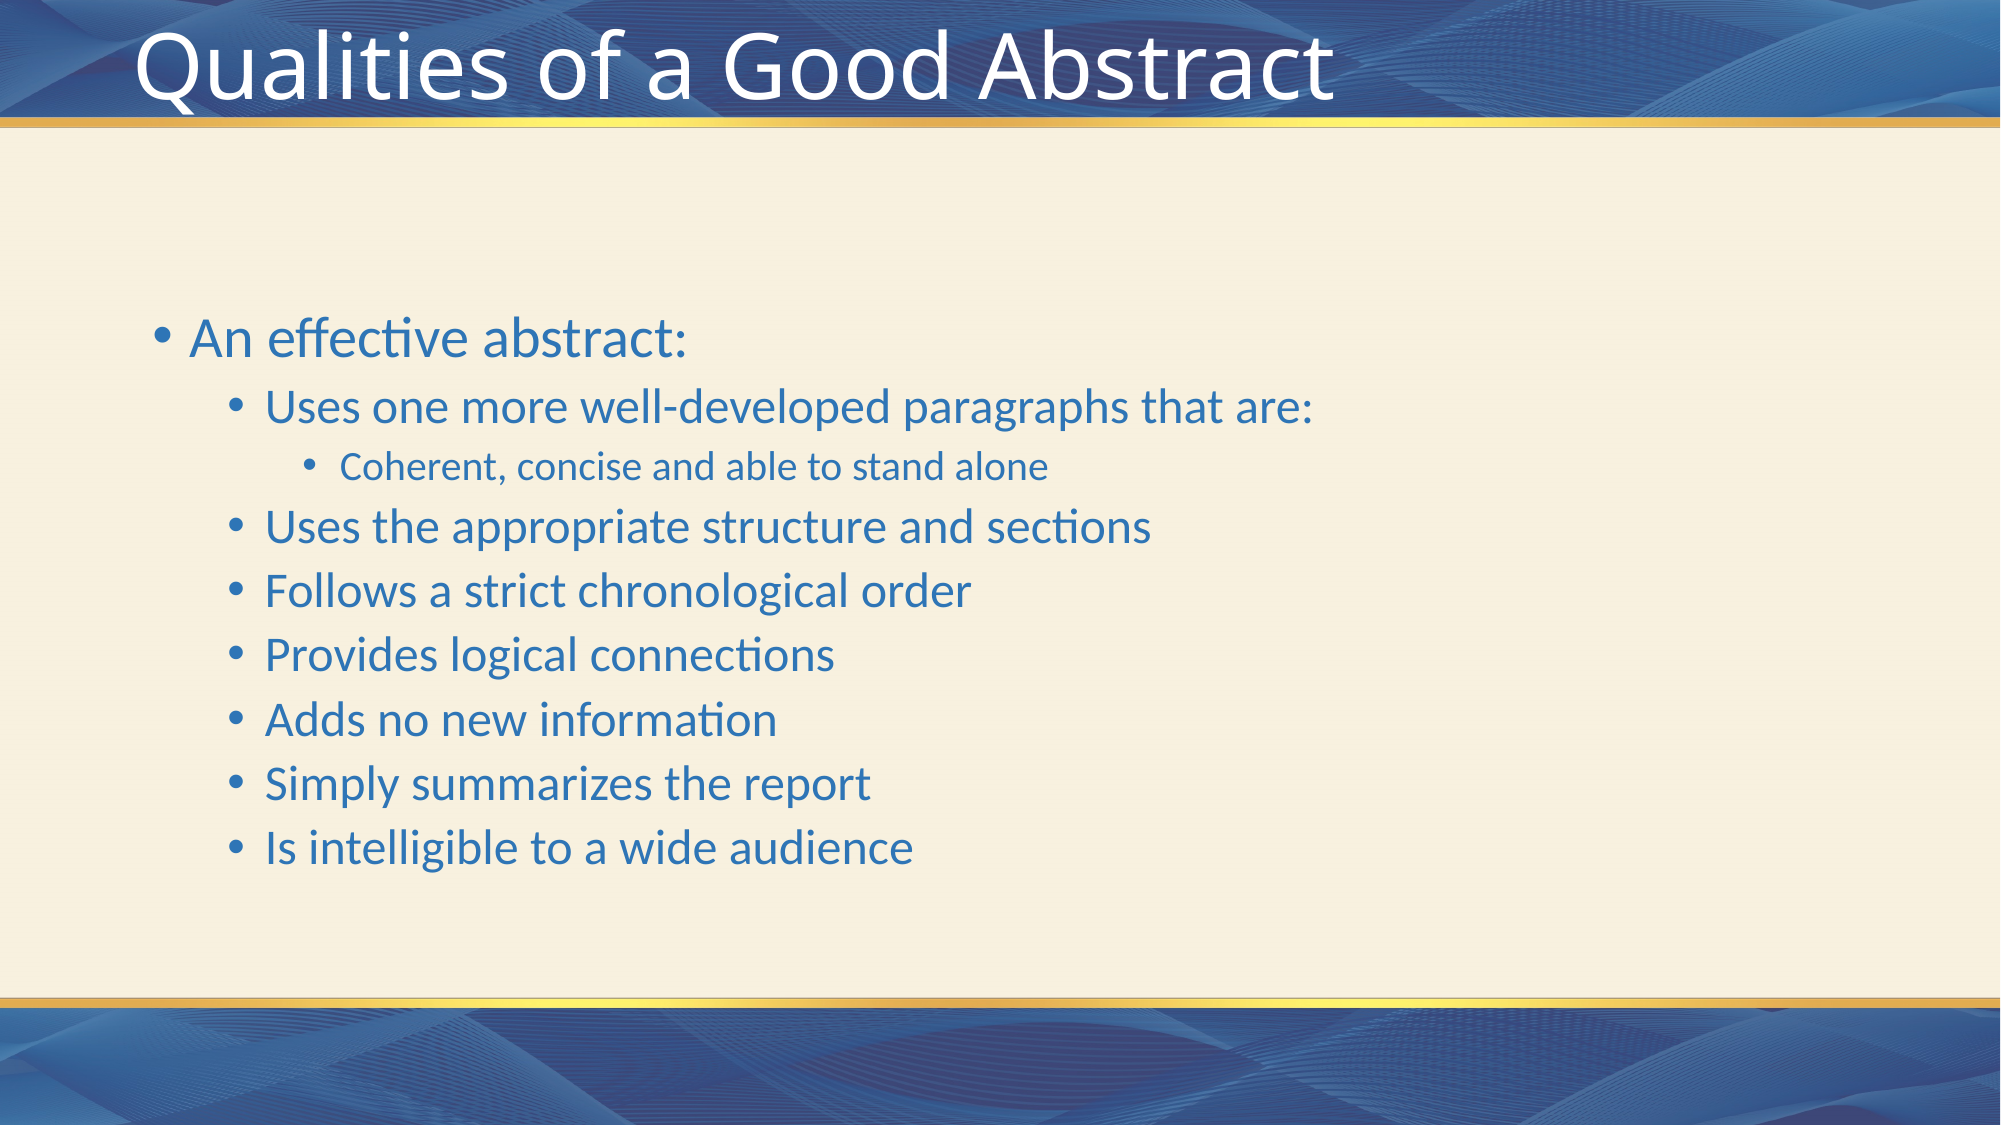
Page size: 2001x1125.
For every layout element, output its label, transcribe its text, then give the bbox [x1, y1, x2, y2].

picture [0, 0, 2001, 1125]
title Qualities of a Good Abstract [117, 0, 1843, 179]
list An effective abstract: Uses one more well-developed paragraphs that are: Coherent, concise and able to stand alone Uses the appropriate structure and sections Follows a strict chronological order Provides logical connections Adds no new information Simply summarizes the report Is intelligible to a wide audience [137, 299, 1863, 1014]
